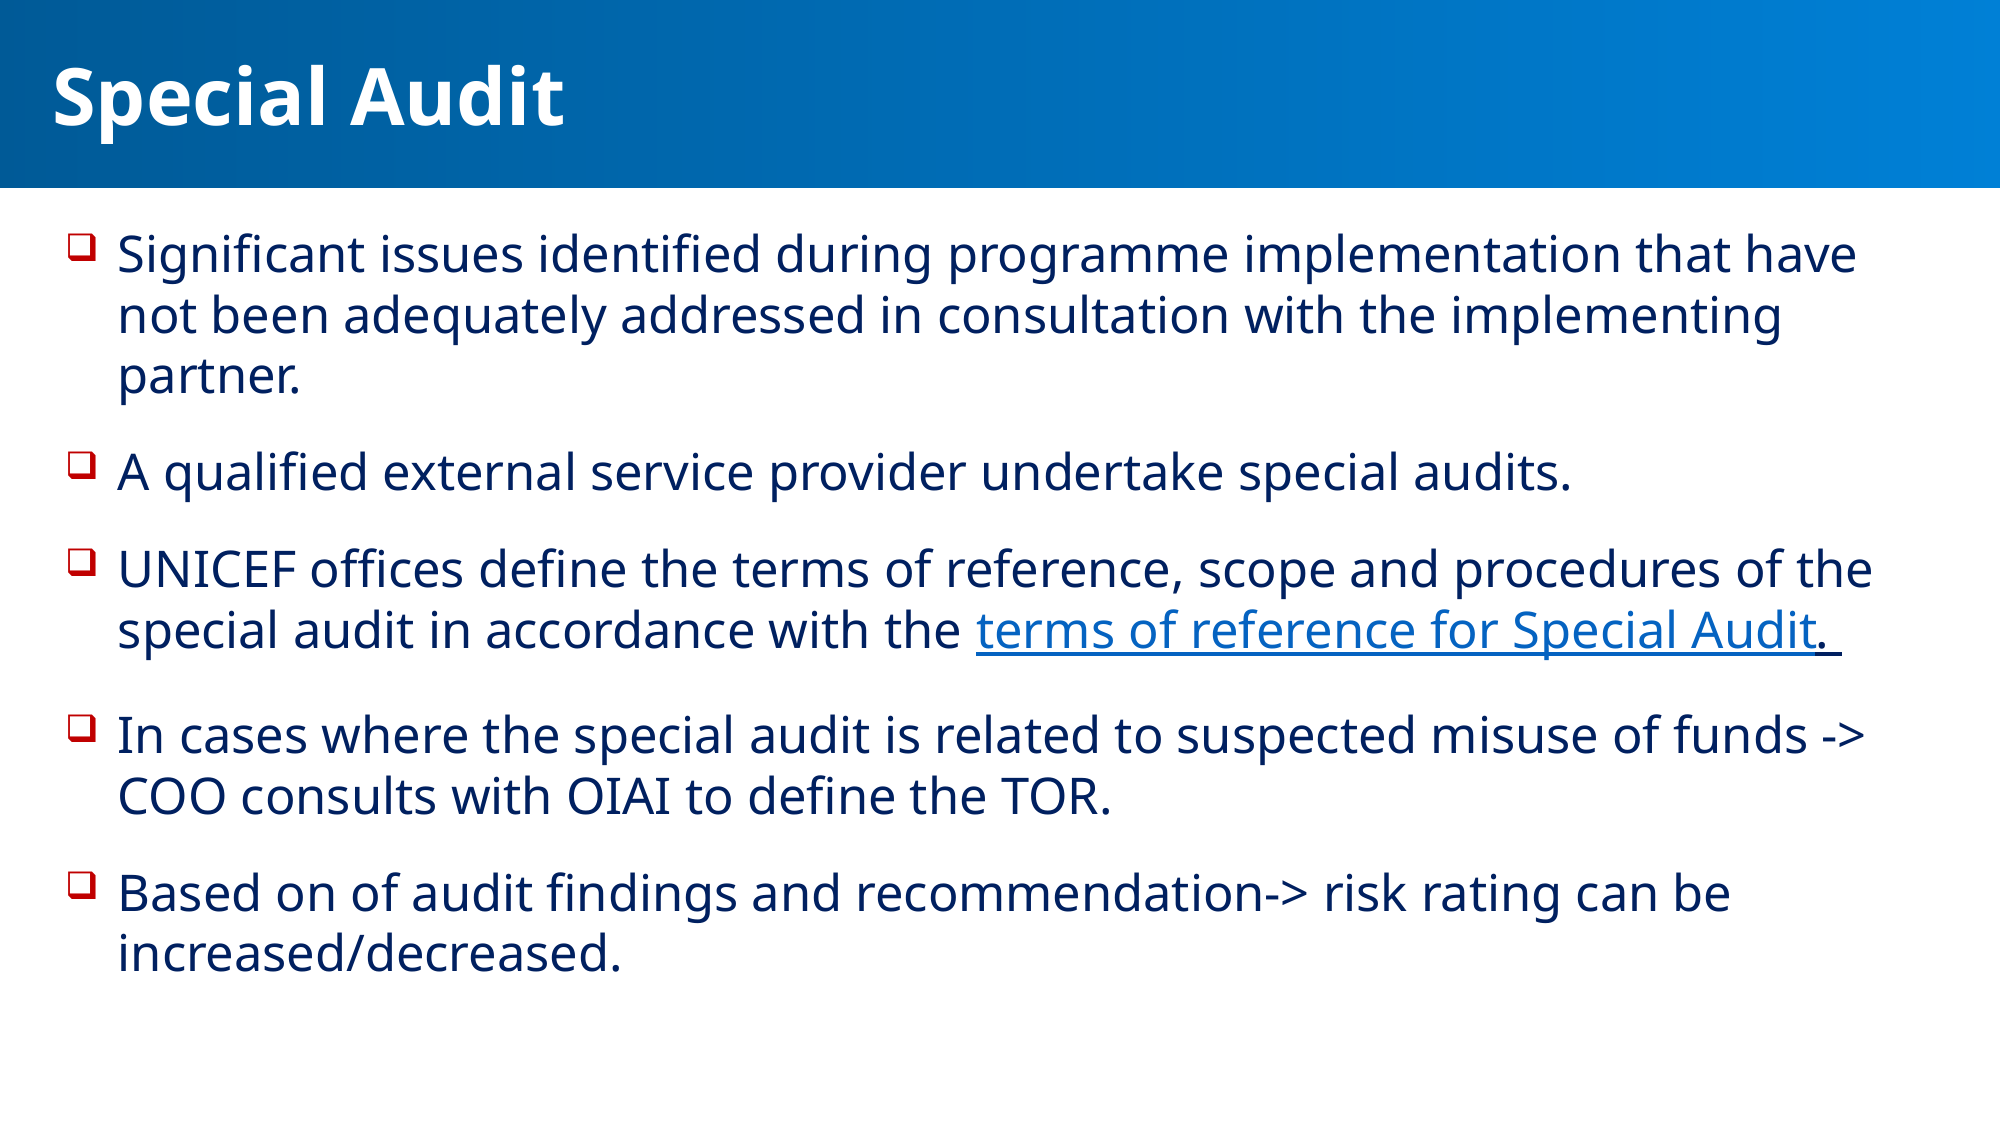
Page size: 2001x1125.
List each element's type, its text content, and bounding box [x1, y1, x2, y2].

title Special Audit [0, 0, 2000, 191]
list Significant issues identified during programme implementation that have not been adequately addressed in consultation with the implementing partner. A qualified external service provider undertake special audits. UNICEF offices define the terms of reference, scope and procedures of the special audit in accordance with the terms of reference for Special Audit. In cases where the special audit is related to suspected misuse of funds -> COO consults with OIAI to define the TOR. Based on of audit findings and recommendation-> risk rating can be increased/decreased. [50, 214, 1917, 1000]
